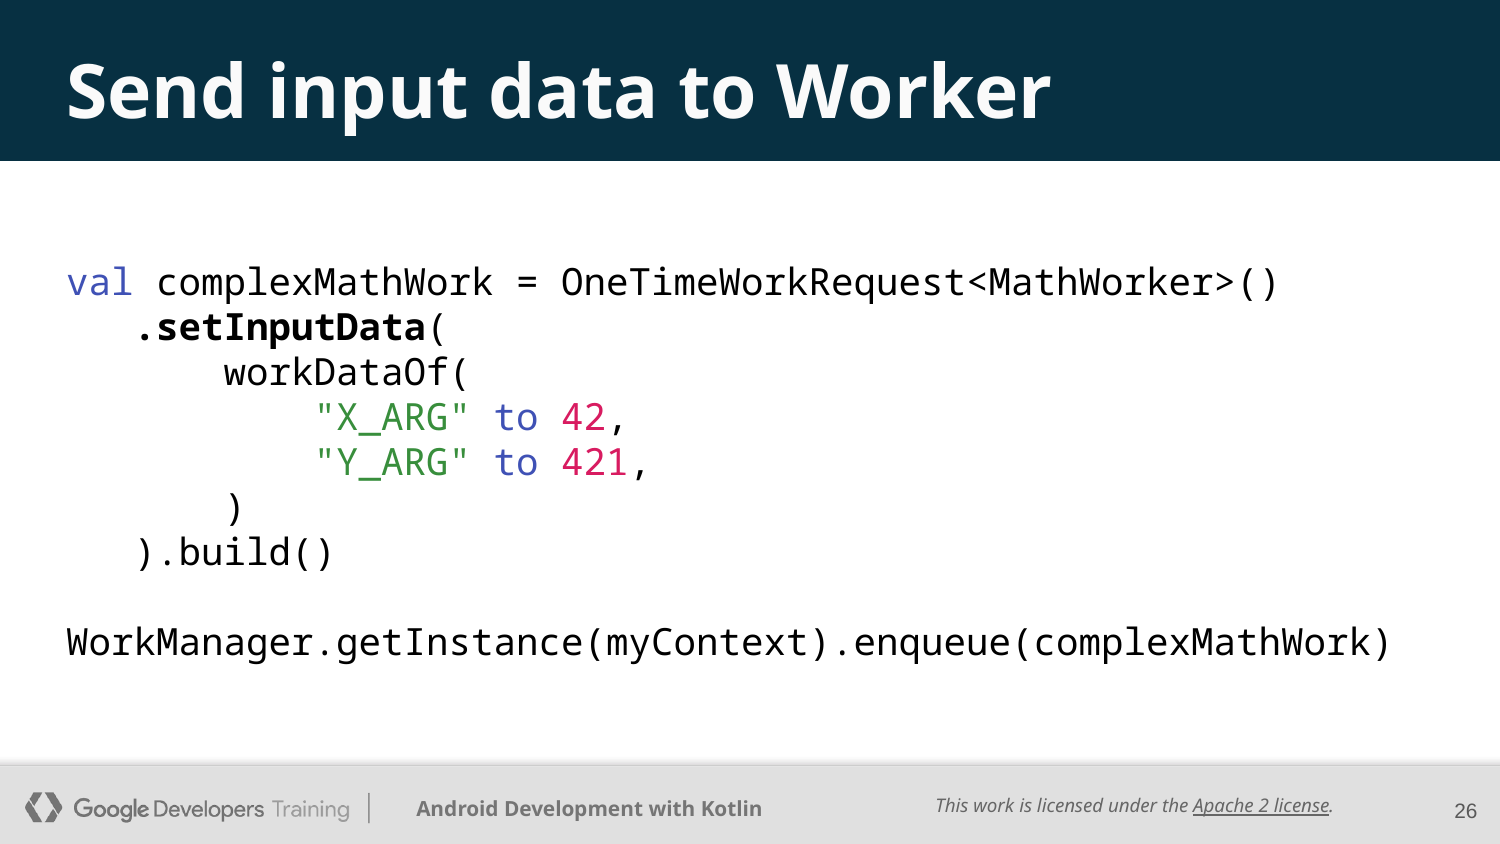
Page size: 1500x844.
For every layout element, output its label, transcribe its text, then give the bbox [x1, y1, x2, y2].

picture [0, 161, 1500, 844]
slide_number ‹#› [1402, 777, 1493, 842]
title Send input data to Worker [51, 28, 1449, 122]
list val complexMathWork = OneTimeWorkRequest<MathWorker>() .setInputData( workDataOf( "X_ARG" to 42, "Y_ARG" to 421, ) ).build() WorkManager.getInstance(myContext).enqueue(complexMathWork) [51, 243, 1449, 675]
